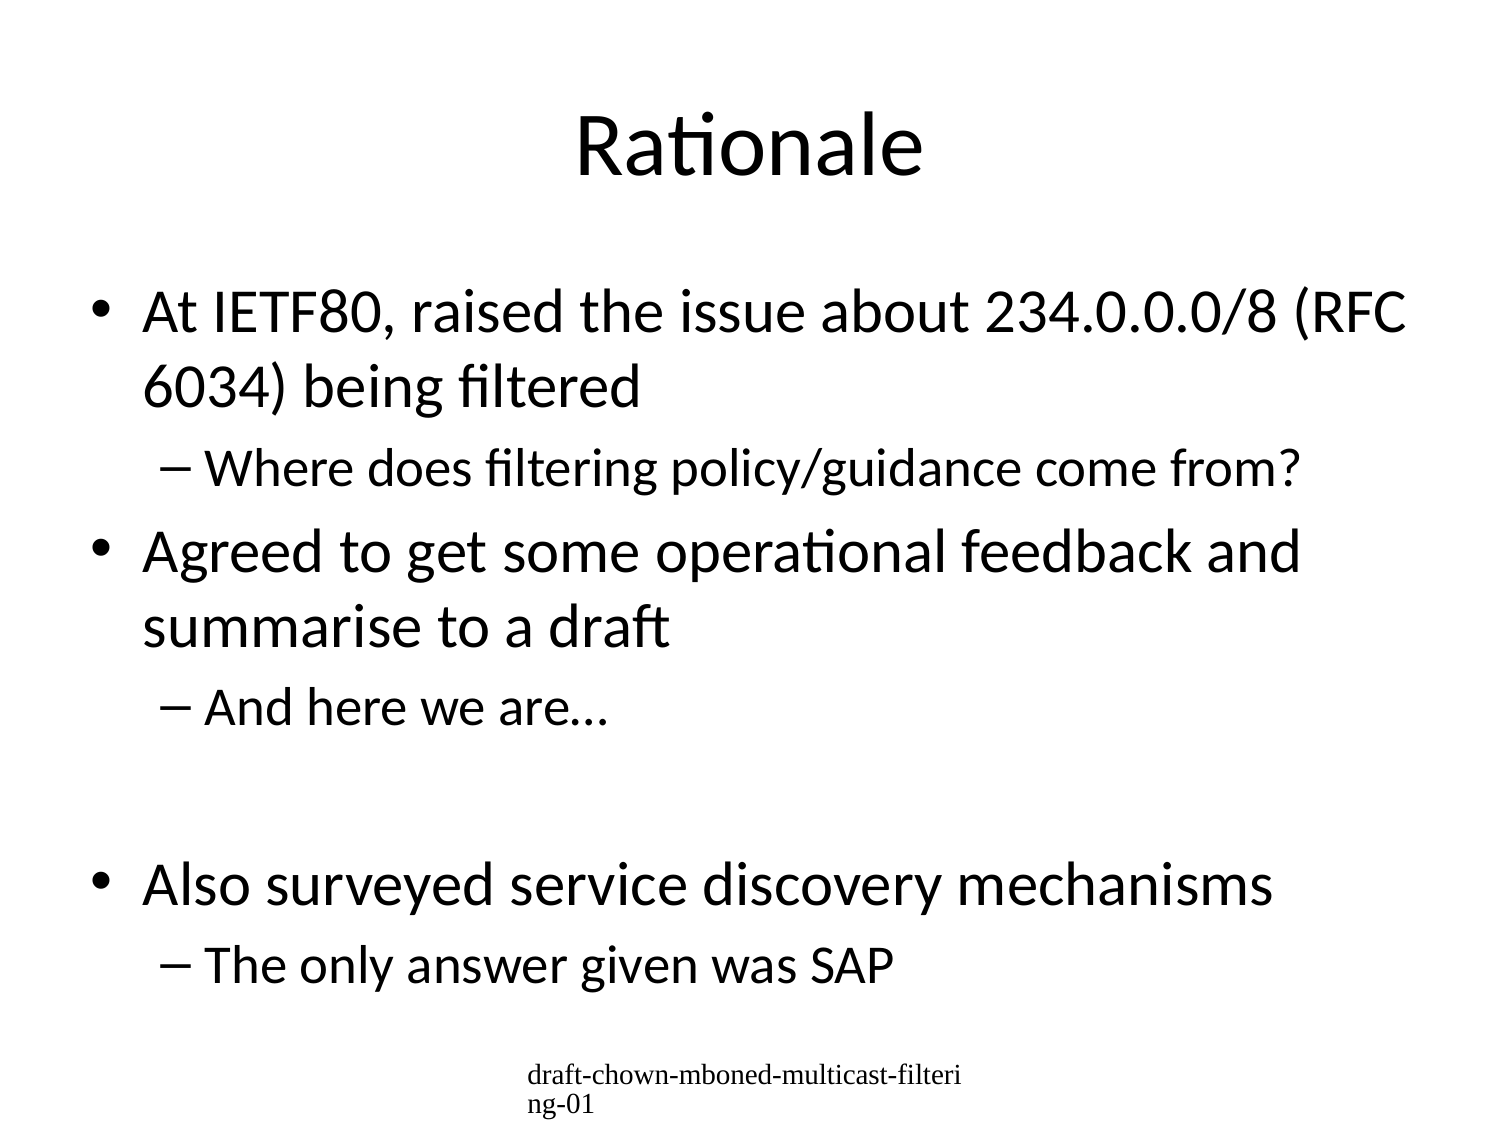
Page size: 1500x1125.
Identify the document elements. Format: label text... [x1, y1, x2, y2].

title Rationale [75, 45, 1425, 233]
list At IETF80, raised the issue about 234.0.0.0/8 (RFC 6034) being filtered Where does filtering policy/guidance come from? Agreed to get some operational feedback and summarise to a draft And here we are… Also surveyed service discovery mechanisms The only answer given was SAP [75, 262, 1425, 1005]
footer draft-chown-mboned-multicast-filtering-01 [512, 1042, 988, 1103]
